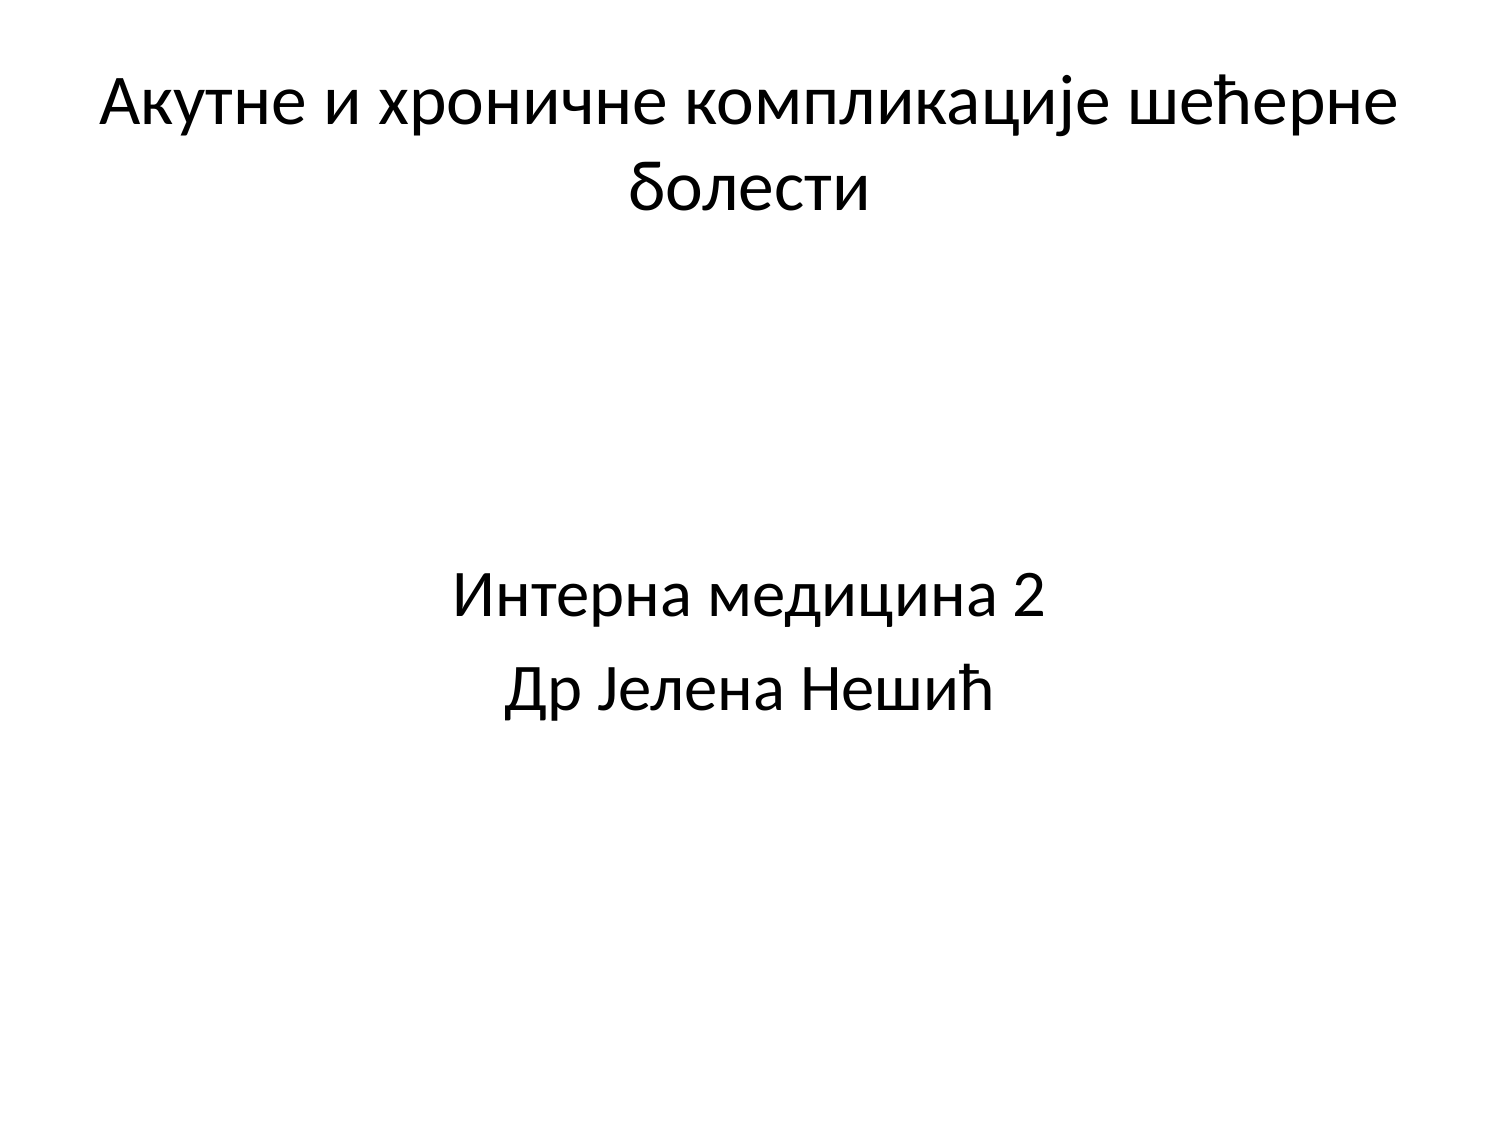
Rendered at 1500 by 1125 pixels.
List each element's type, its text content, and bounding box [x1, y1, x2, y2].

title Aкутне и хроничне компликације шећерне болести [75, 45, 1425, 233]
list Интерна медицина 2 Др Јелена Нешић [75, 262, 1425, 1005]
